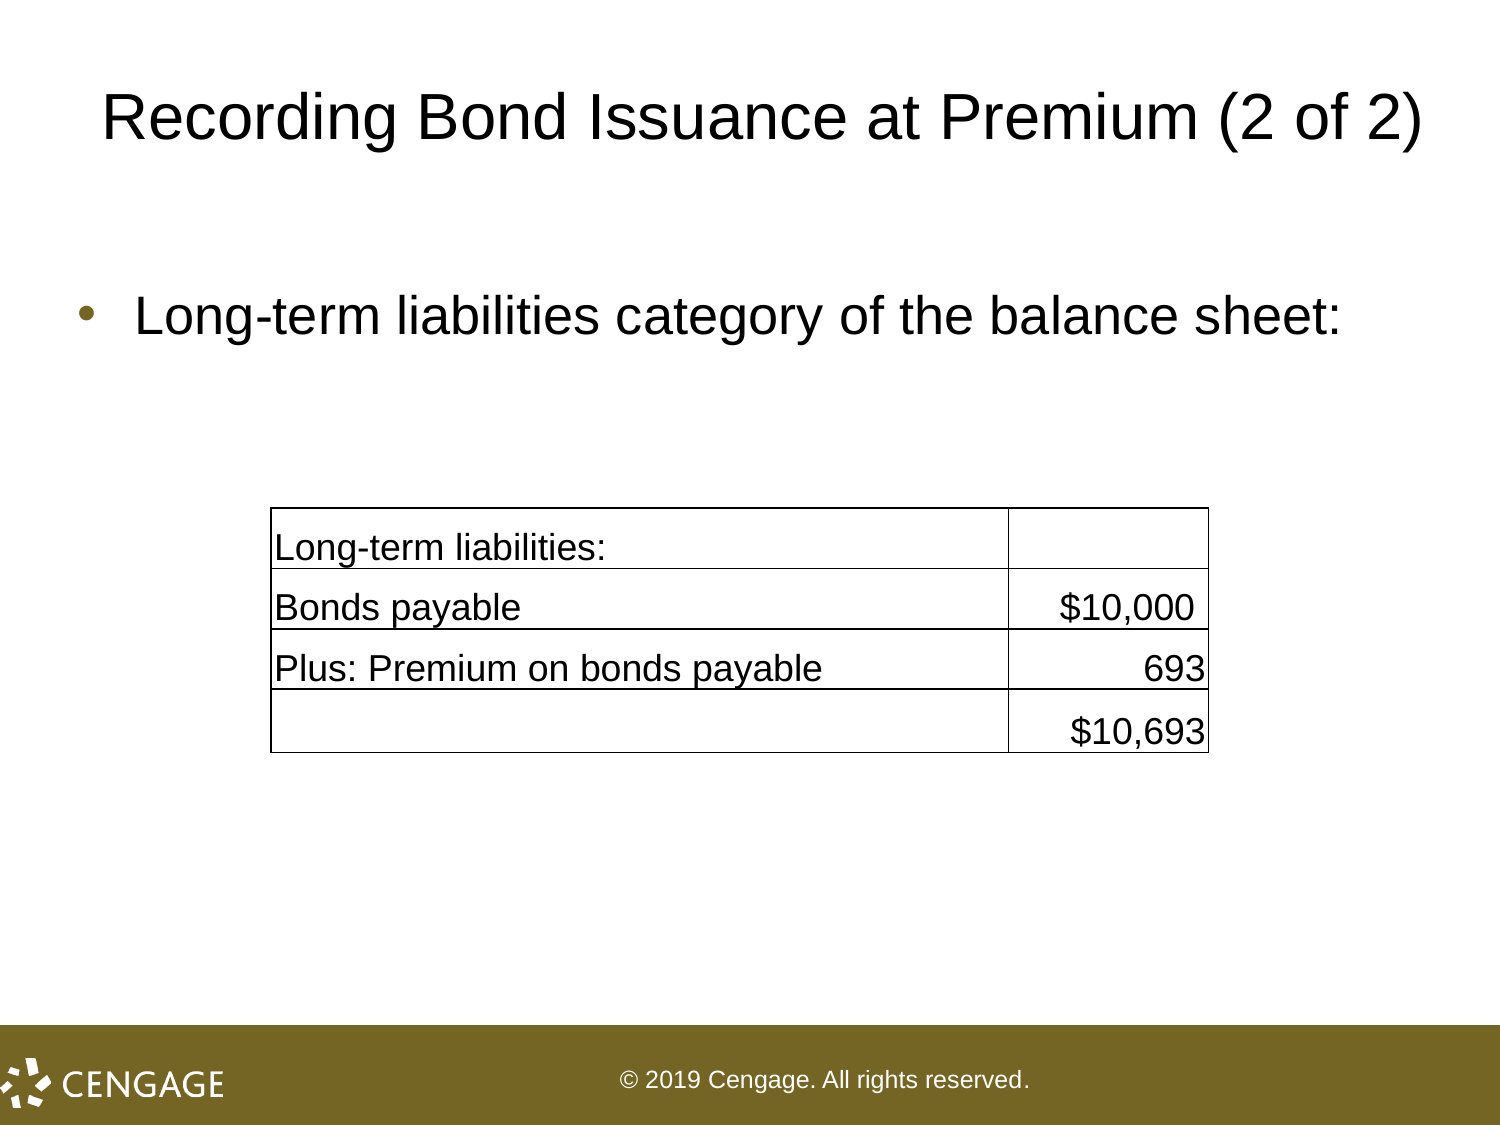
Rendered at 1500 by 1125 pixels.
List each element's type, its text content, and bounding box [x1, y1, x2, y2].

list Long-term liabilities category of the balance sheet: [62, 272, 1472, 359]
table_cell [272, 690, 1008, 752]
picture [0, 1058, 223, 1108]
table_cell $10,000 [1009, 569, 1208, 628]
table_cell Plus: Premium on bonds payable [272, 630, 1008, 688]
table_cell 693 [1009, 630, 1208, 688]
table_cell Bonds payable [272, 569, 1008, 628]
table_cell $10,693 [1009, 690, 1208, 752]
title Recording Bond Issuance at Premium (2 of 2) [70, 30, 1458, 196]
table_header Long-term liabilities: [272, 509, 1008, 568]
table_header [1009, 509, 1208, 568]
